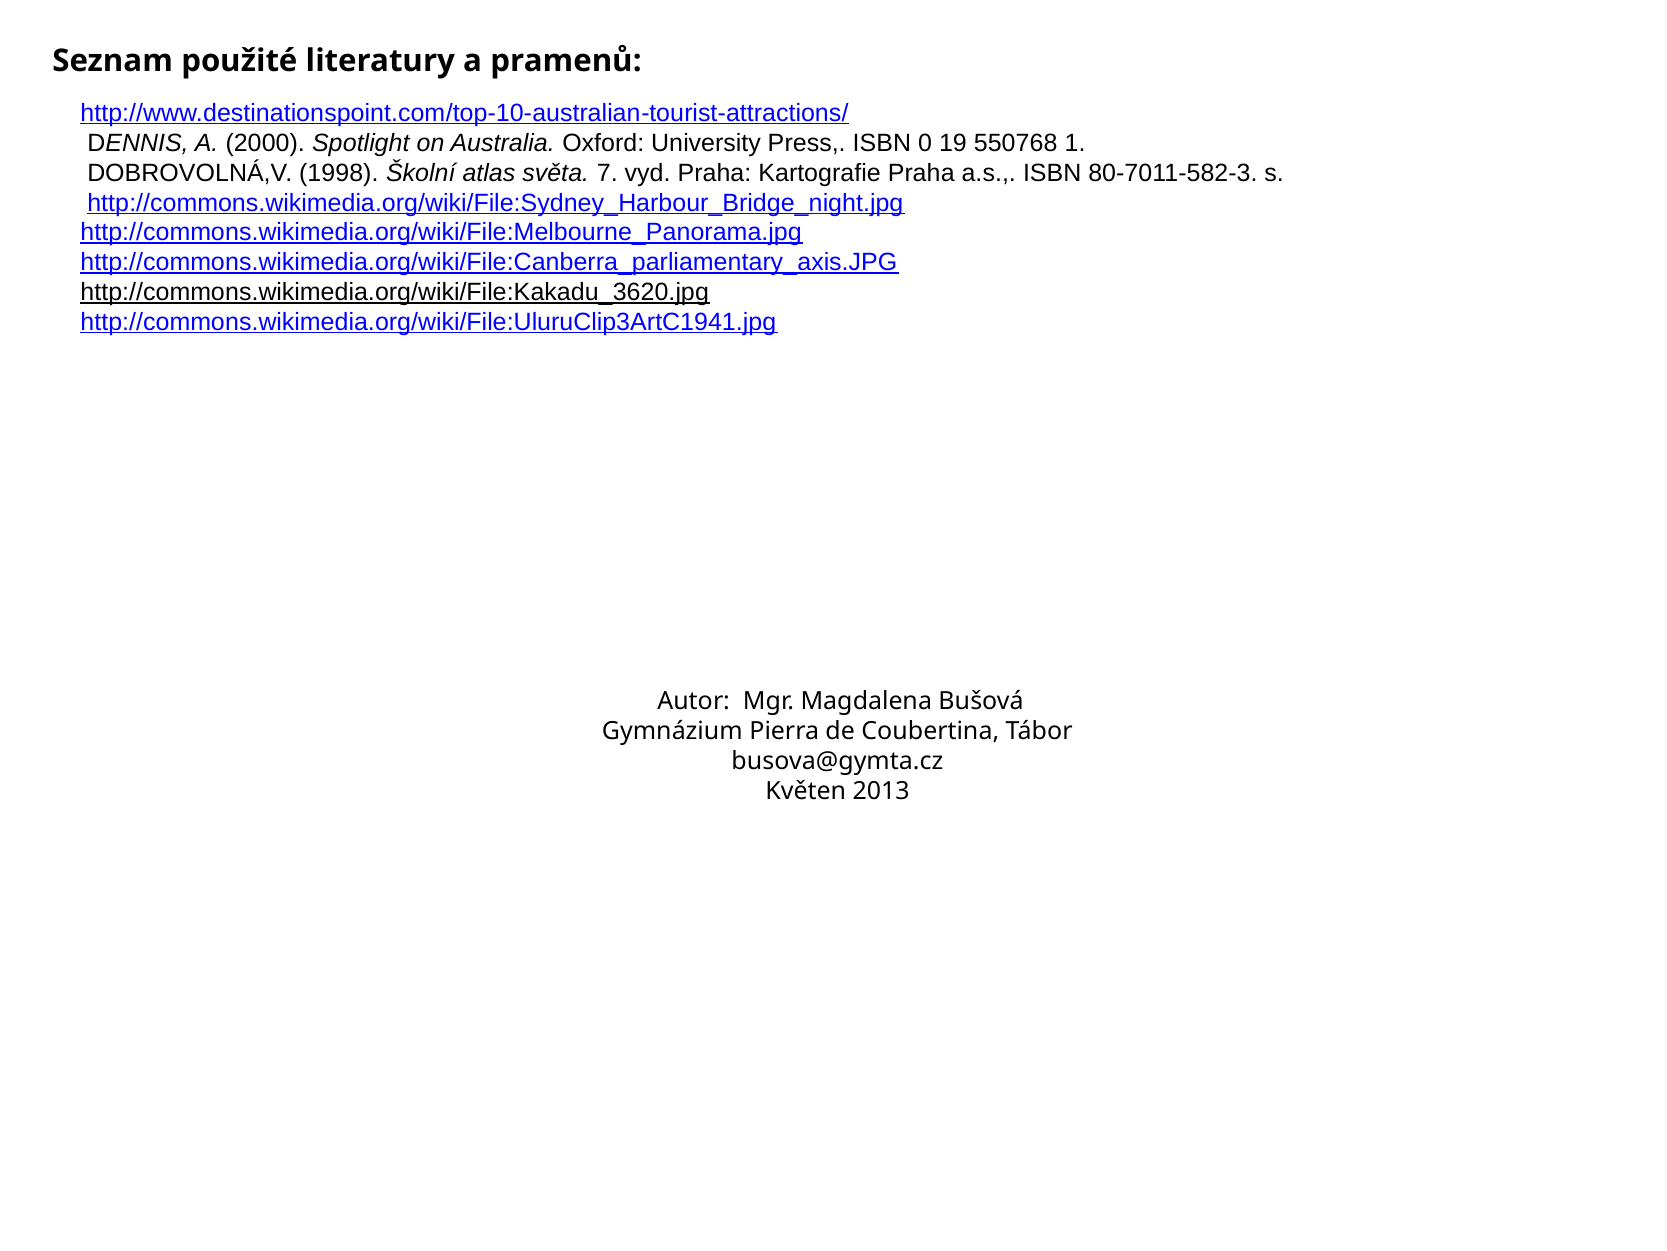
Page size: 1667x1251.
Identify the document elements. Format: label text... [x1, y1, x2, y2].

text_box http://www.destinationspoint.com/top-10-australian-tourist-attractions/ DENNIS, A. (2000). Spotlight on Australia. Oxford: University Press,. ISBN 0 19 550768 1. DOBROVOLNÁ,V. (1998). Školní atlas světa. 7. vyd. Praha: Kartografie Praha a.s.,. ISBN 80-7011-582-3. s. http://commons.wikimedia.org/wiki/File:Sydney_Harbour_Bridge_night.jpg http://commons.wikimedia.org/wiki/File:Melbourne_Panorama.jpg http://commons.wikimedia.org/wiki/File:Canberra_parliamentary_axis.JPG http://commons.wikimedia.org/wiki/File:Kakadu_3620.jpg http://commons.wikimedia.org/wiki/File:UluruClip3ArtC1941.jpg [65, 88, 1401, 373]
text_box [475, 650, 1192, 910]
text_box Seznam použité literatury a pramenů: [37, 33, 846, 86]
text_box Autor: Mgr. Magdalena Bušová Gymnázium Pierra de Coubertina, Tábor busova@gymta.cz Květen 2013 [512, 677, 1163, 812]
